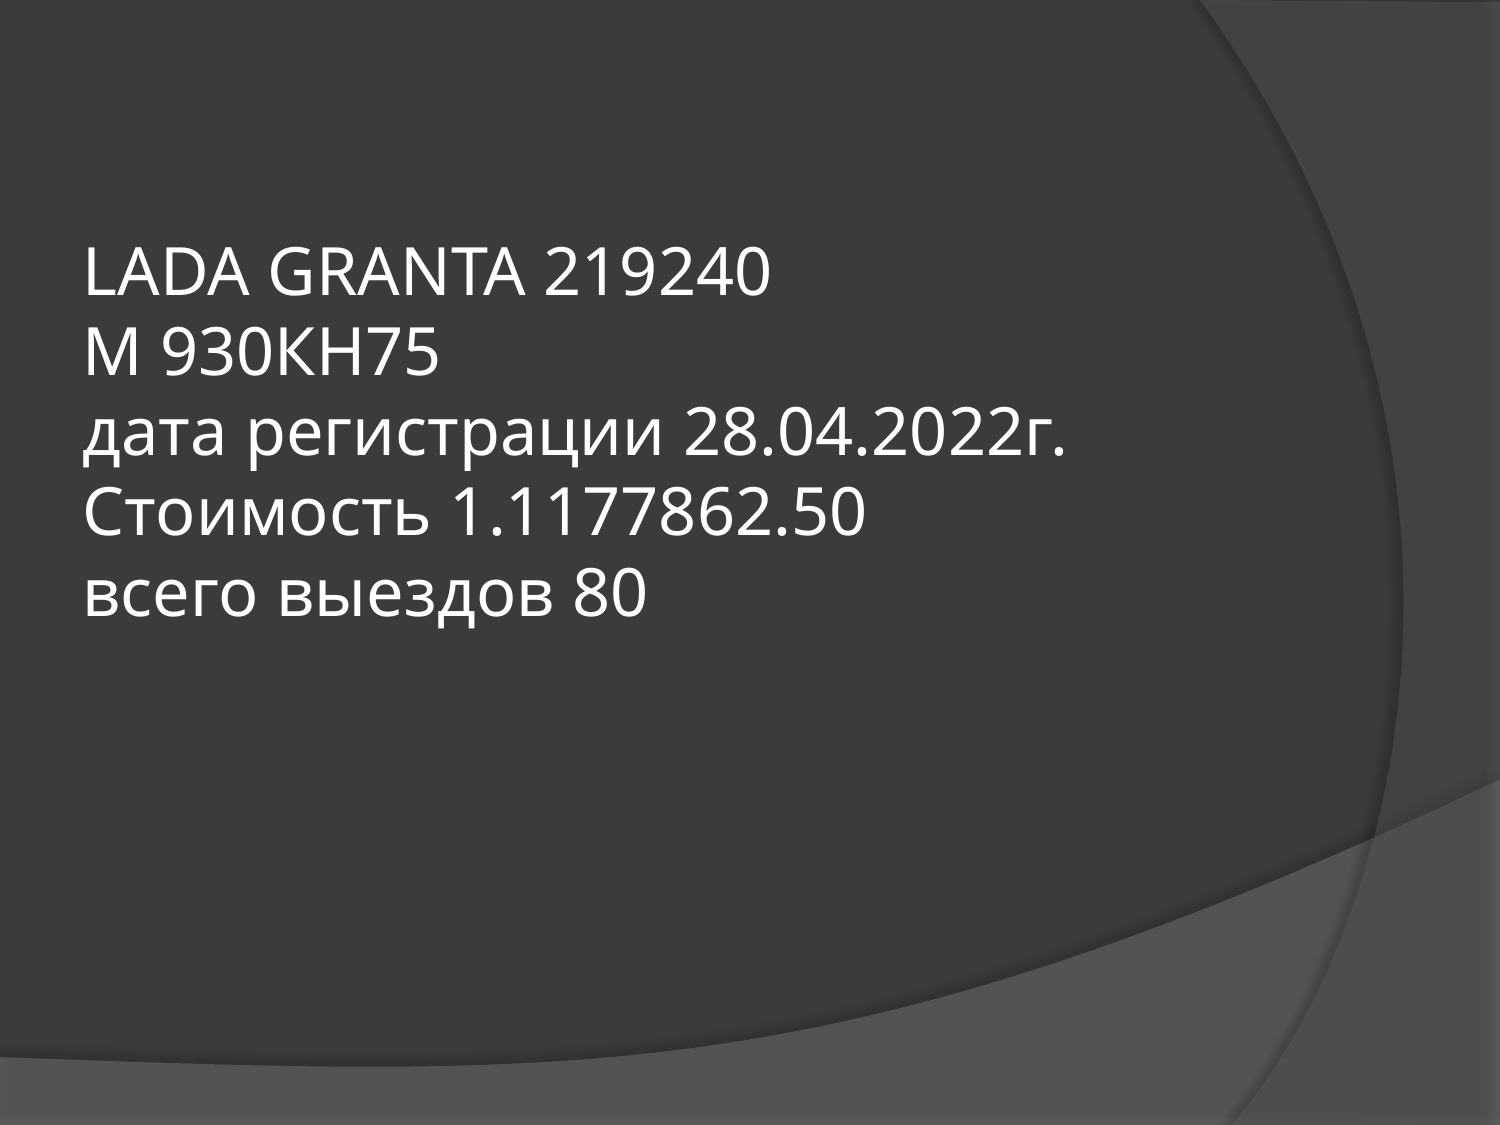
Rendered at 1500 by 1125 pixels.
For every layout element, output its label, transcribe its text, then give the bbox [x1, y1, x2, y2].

title LADA GRANTA 219240 М 930КН75 дата регистрации 28.04.2022г. Стоимость 1.1177862.50 всего выездов 80 [75, 45, 1425, 894]
